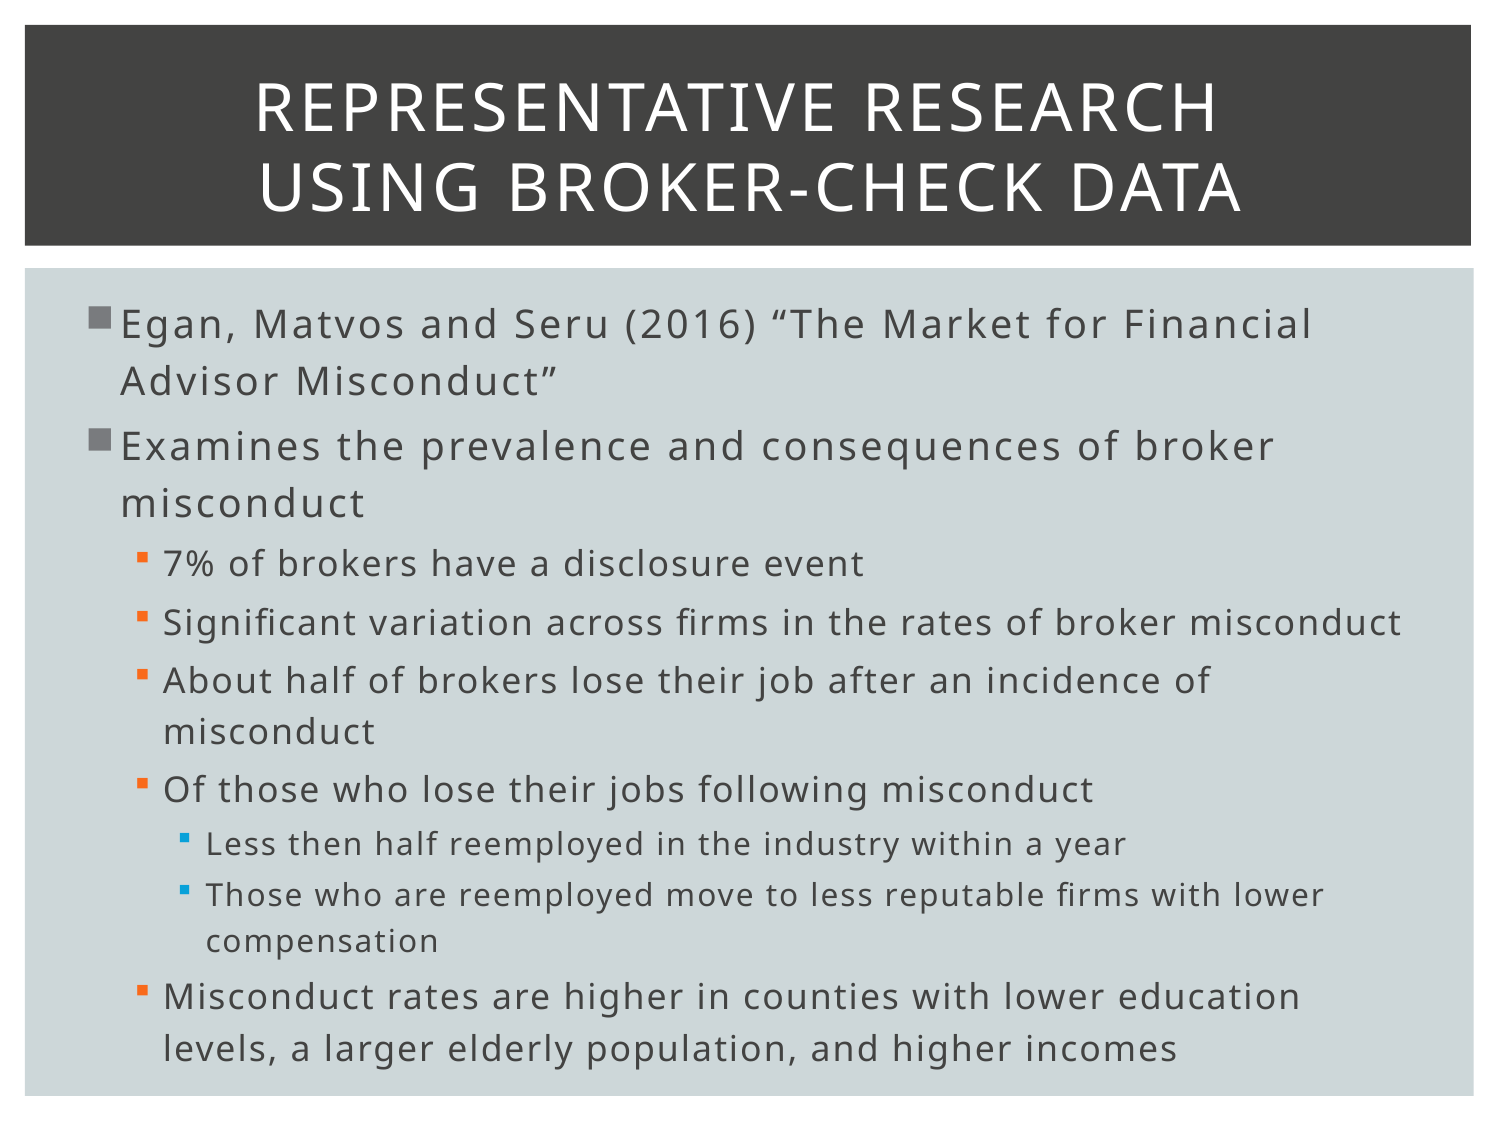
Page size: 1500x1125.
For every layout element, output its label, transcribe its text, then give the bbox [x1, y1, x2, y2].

list Egan, Matvos and Seru (2016) “The Market for Financial Advisor Misconduct” Examines the prevalence and consequences of broker misconduct 7% of brokers have a disclosure event Significant variation across firms in the rates of broker misconduct About half of brokers lose their job after an incidence of misconduct Of those who lose their jobs following misconduct Less then half reemployed in the industry within a year Those who are reemployed move to less reputable firms with lower compensation Misconduct rates are higher in counties with lower education levels, a larger elderly population, and higher incomes [62, 281, 1442, 1089]
title Representative Research Using Broker-Check Data [62, 58, 1438, 232]
